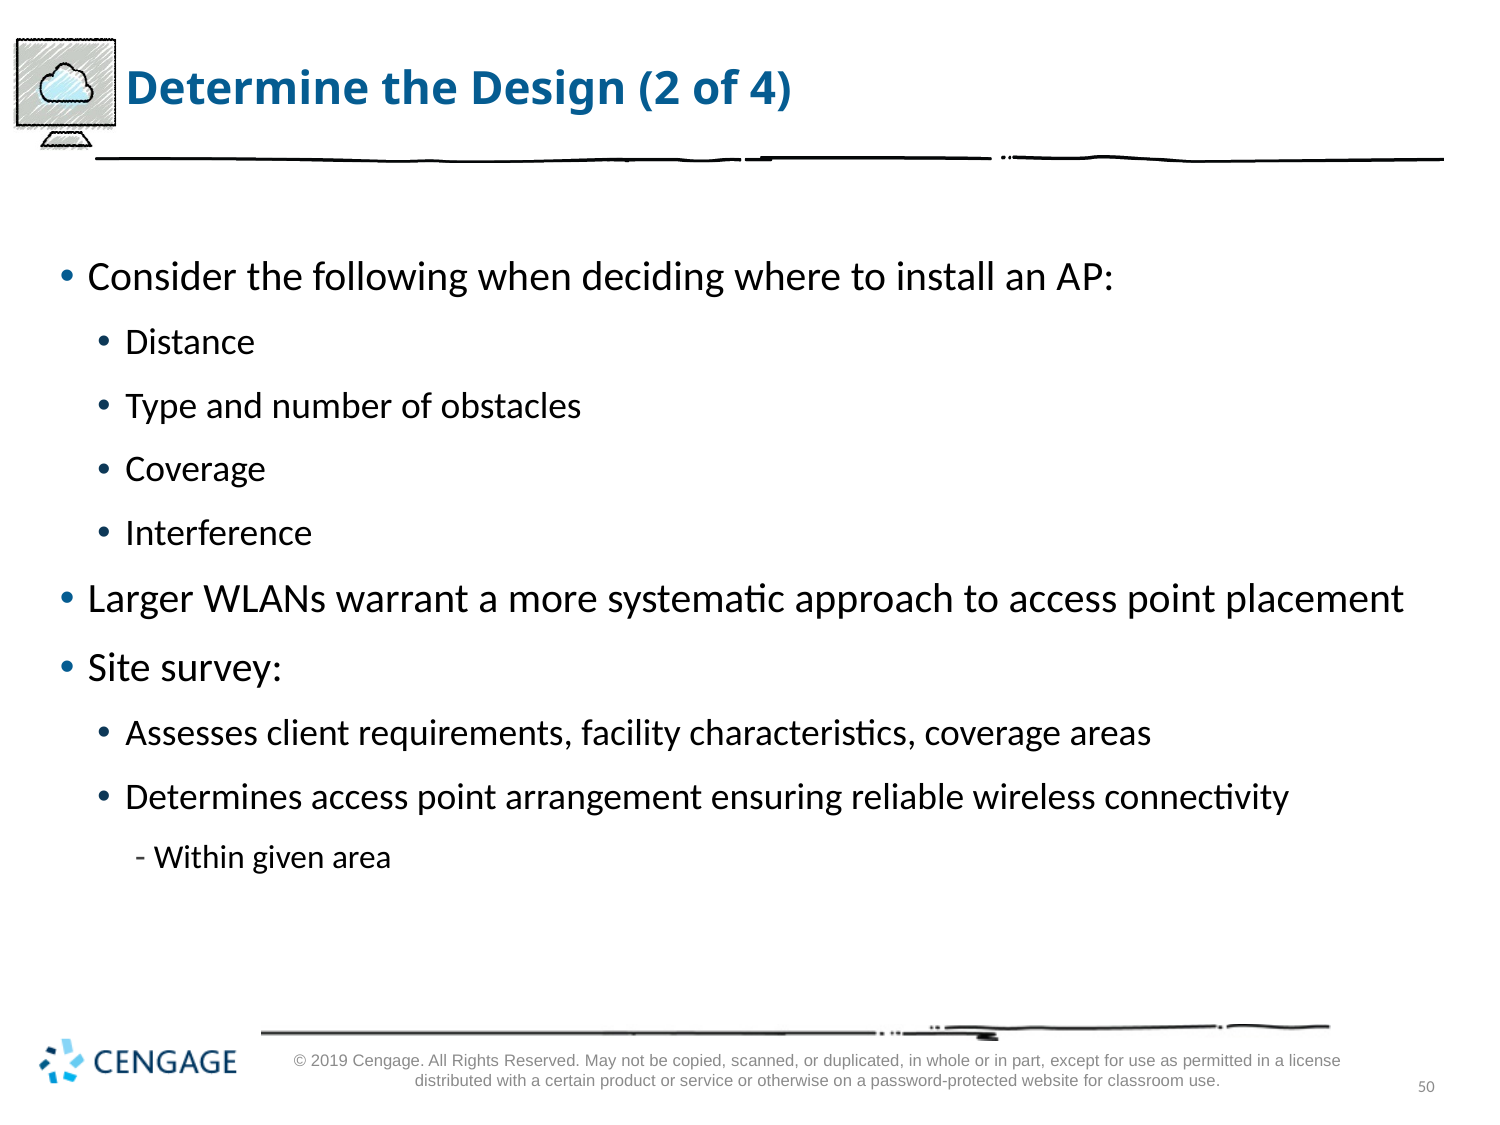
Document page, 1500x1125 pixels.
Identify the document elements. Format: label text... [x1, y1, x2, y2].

title Determine the Design (2 of 4) [125, 66, 1442, 116]
footer © 2019 Cengage. All Rights Reserved. May not be copied, scanned, or duplicated, in whole or in part, except for use as permitted in a license distributed with a certain product or service or otherwise on a password-protected website for classroom use. [262, 1050, 1375, 1091]
picture [19, 1025, 249, 1096]
picture [261, 1024, 1331, 1041]
list Consider the following when deciding where to install an A P: Distance Type and number of obstacles Coverage Interference Larger W LANs warrant a more systematic approach to access point placement Site survey: Assesses client requirements, facility characteristics, coverage areas Determines access point arrangement ensuring reliable wireless connectivity Within given area [59, 252, 1441, 883]
picture [95, 155, 1444, 163]
picture [13, 36, 117, 151]
